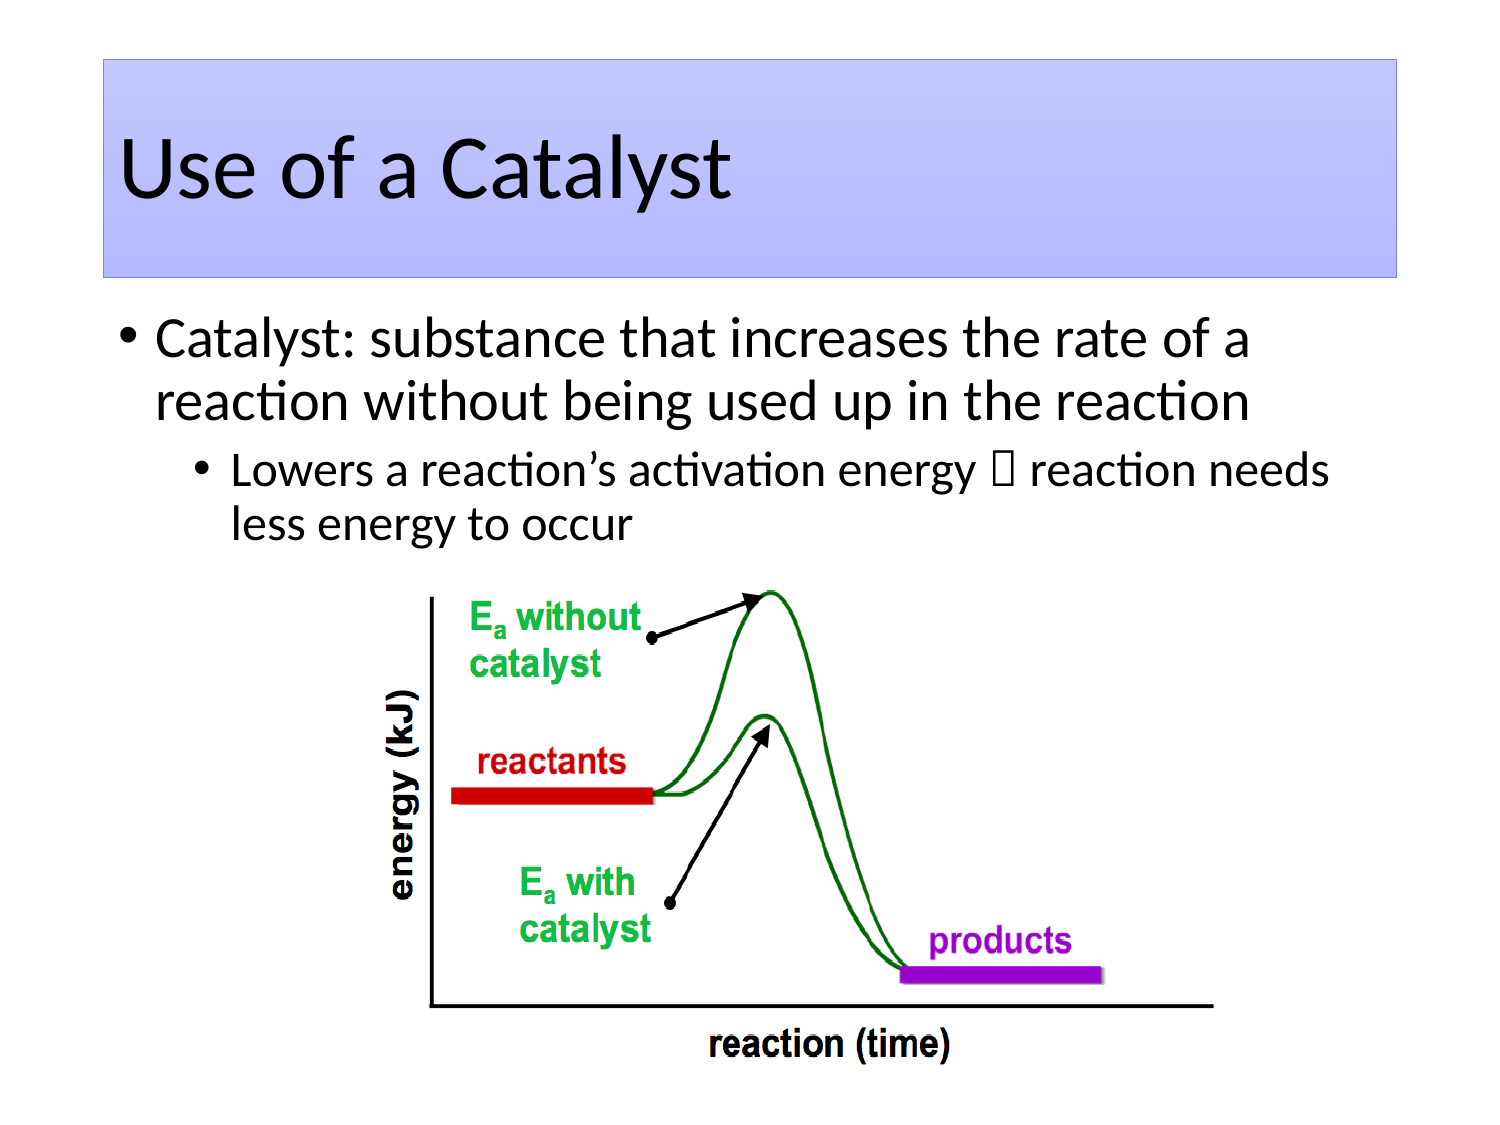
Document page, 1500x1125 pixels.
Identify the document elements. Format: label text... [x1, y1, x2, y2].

title Use of a Catalyst [103, 59, 1397, 278]
picture [370, 581, 1232, 1078]
list Catalyst: substance that increases the rate of a reaction without being used up in the reaction Lowers a reaction’s activation energy  reaction needs less energy to occur [103, 299, 1397, 1014]
